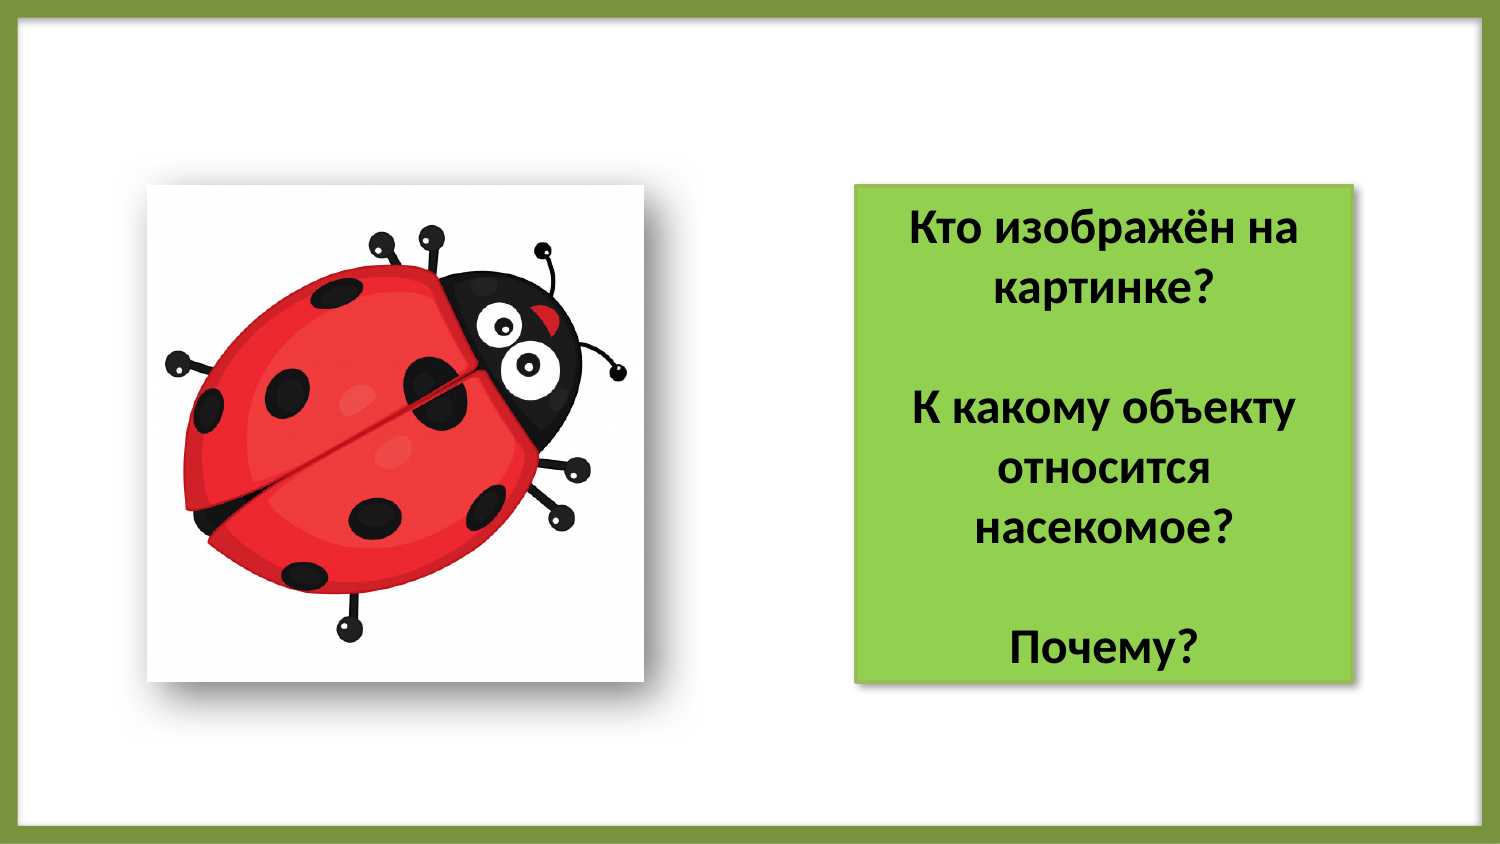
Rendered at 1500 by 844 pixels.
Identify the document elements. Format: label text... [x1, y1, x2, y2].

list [147, 185, 644, 682]
text_box Кто изображён на картинке? К какому объекту относится насекомое? Почему? [854, 184, 1354, 684]
